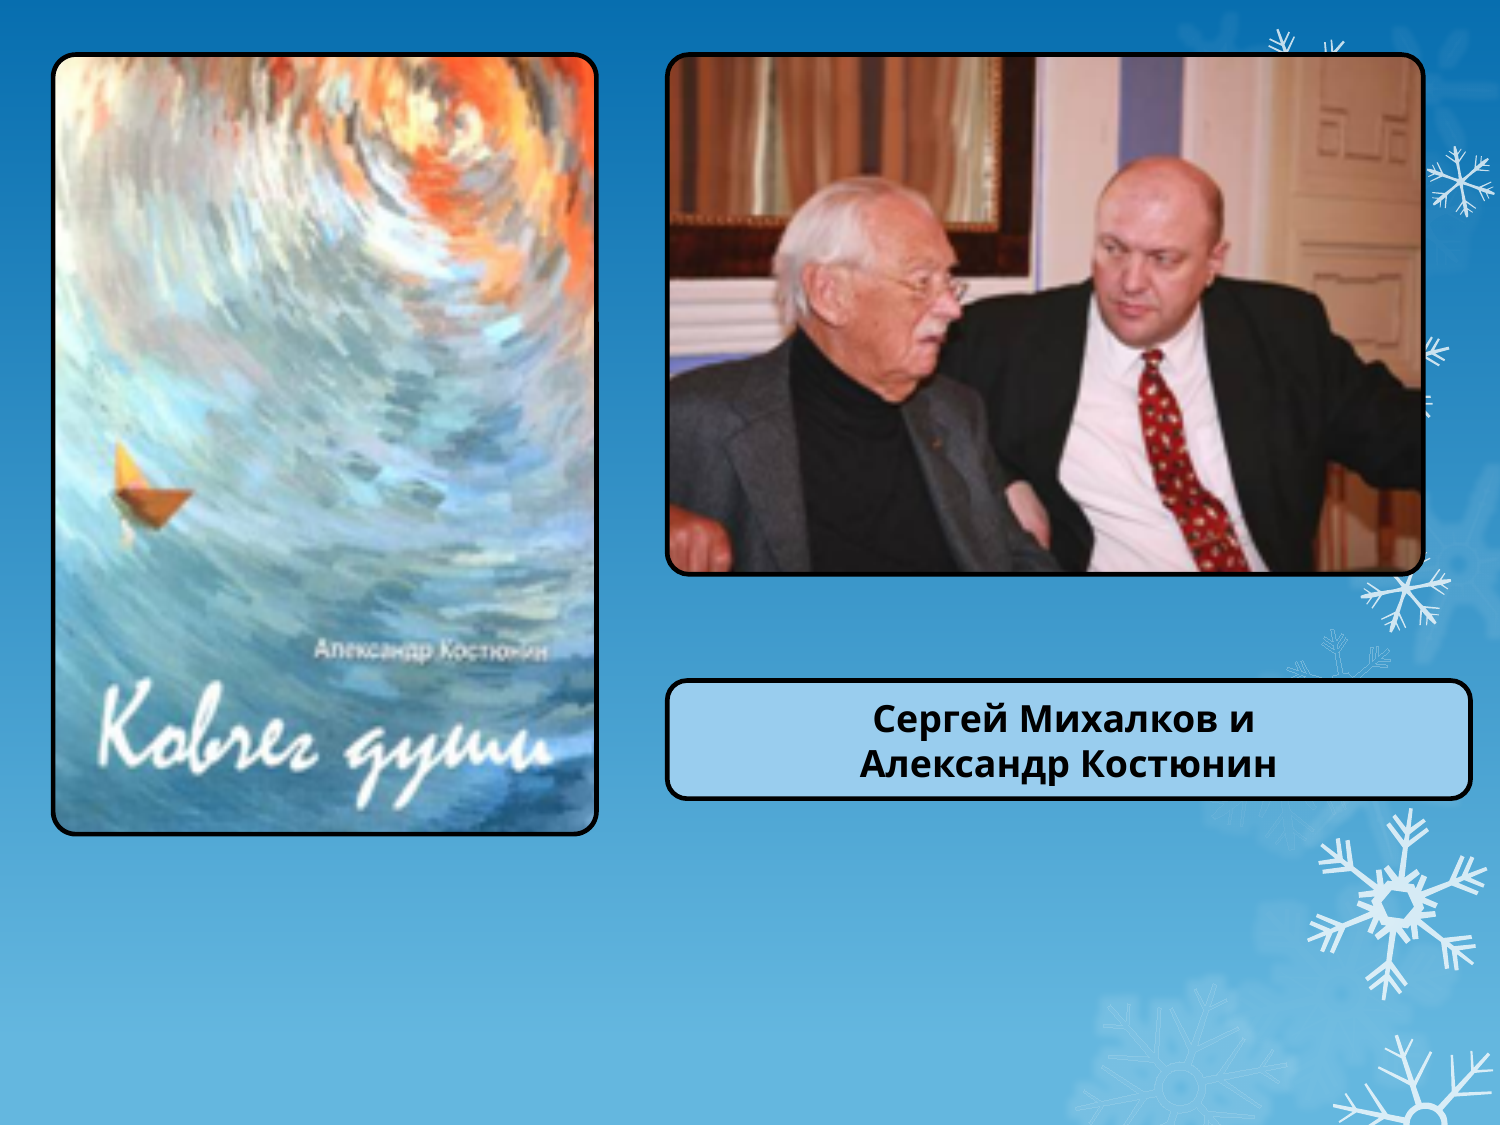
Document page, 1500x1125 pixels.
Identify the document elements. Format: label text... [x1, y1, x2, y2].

text_box Сергей Михалков и Александр Костюнин [665, 678, 1473, 801]
picture [52, 54, 597, 835]
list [666, 54, 1424, 575]
